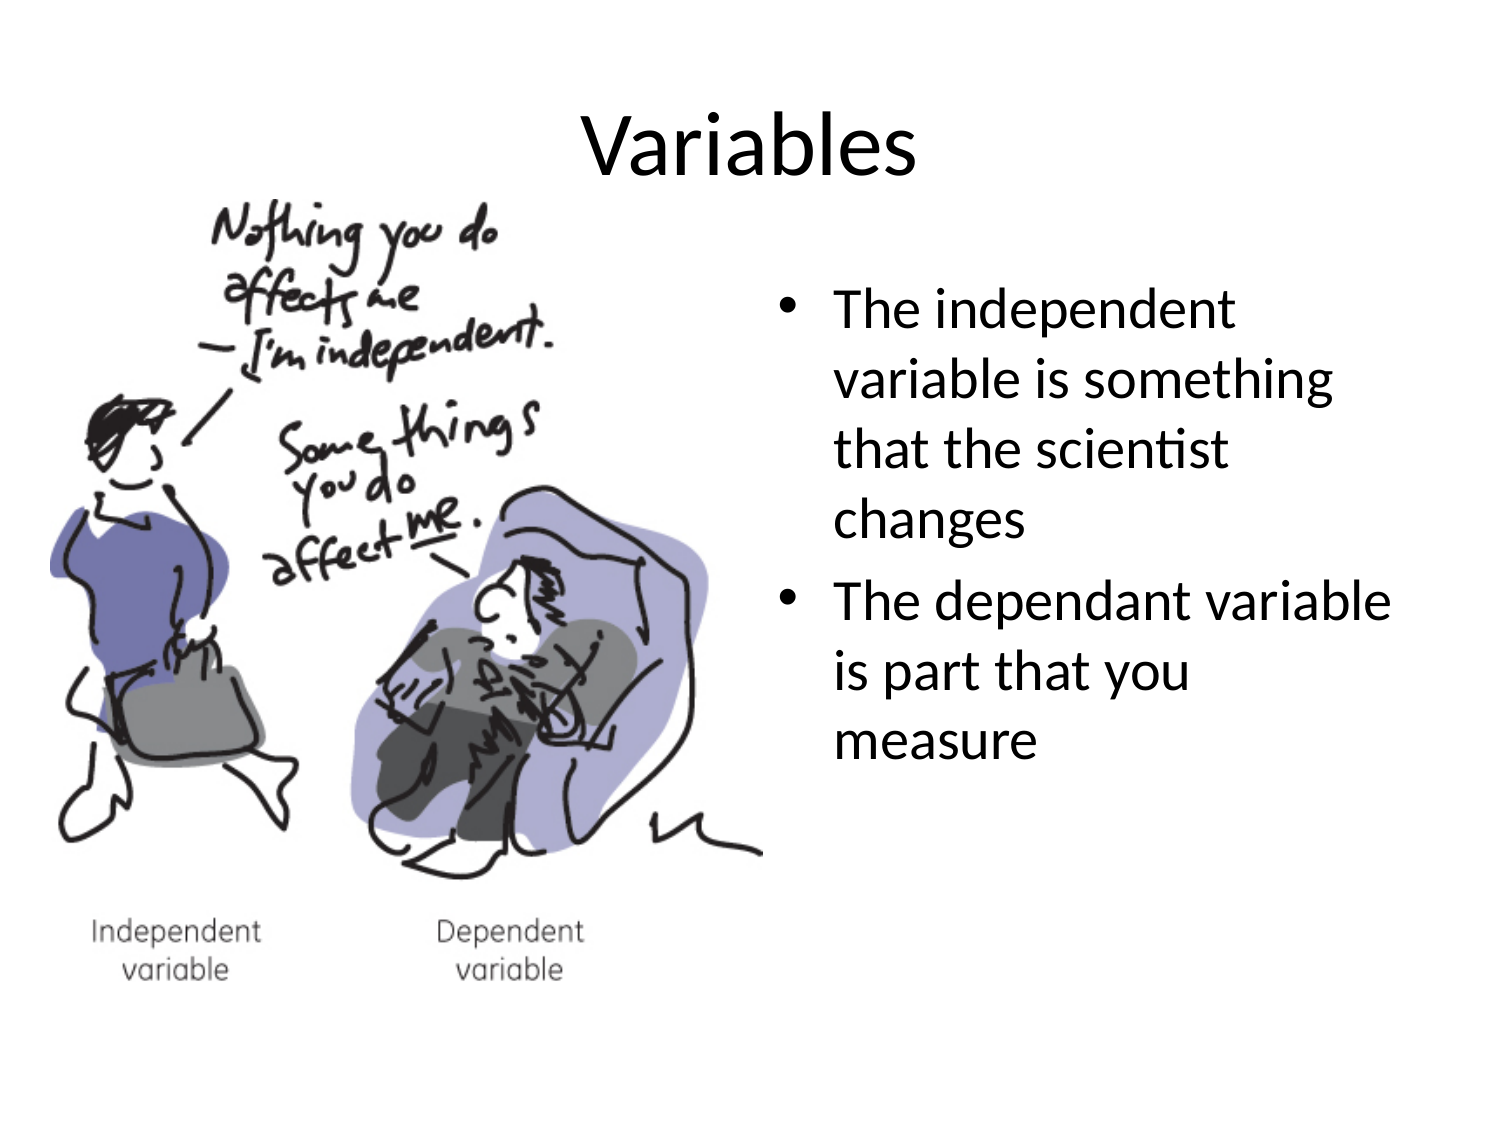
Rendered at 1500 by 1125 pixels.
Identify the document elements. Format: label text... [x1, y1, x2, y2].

list The independent variable is something that the scientist changes The dependant variable is part that you measure [762, 262, 1425, 1005]
title Variables [75, 45, 1425, 233]
picture [49, 199, 763, 988]
